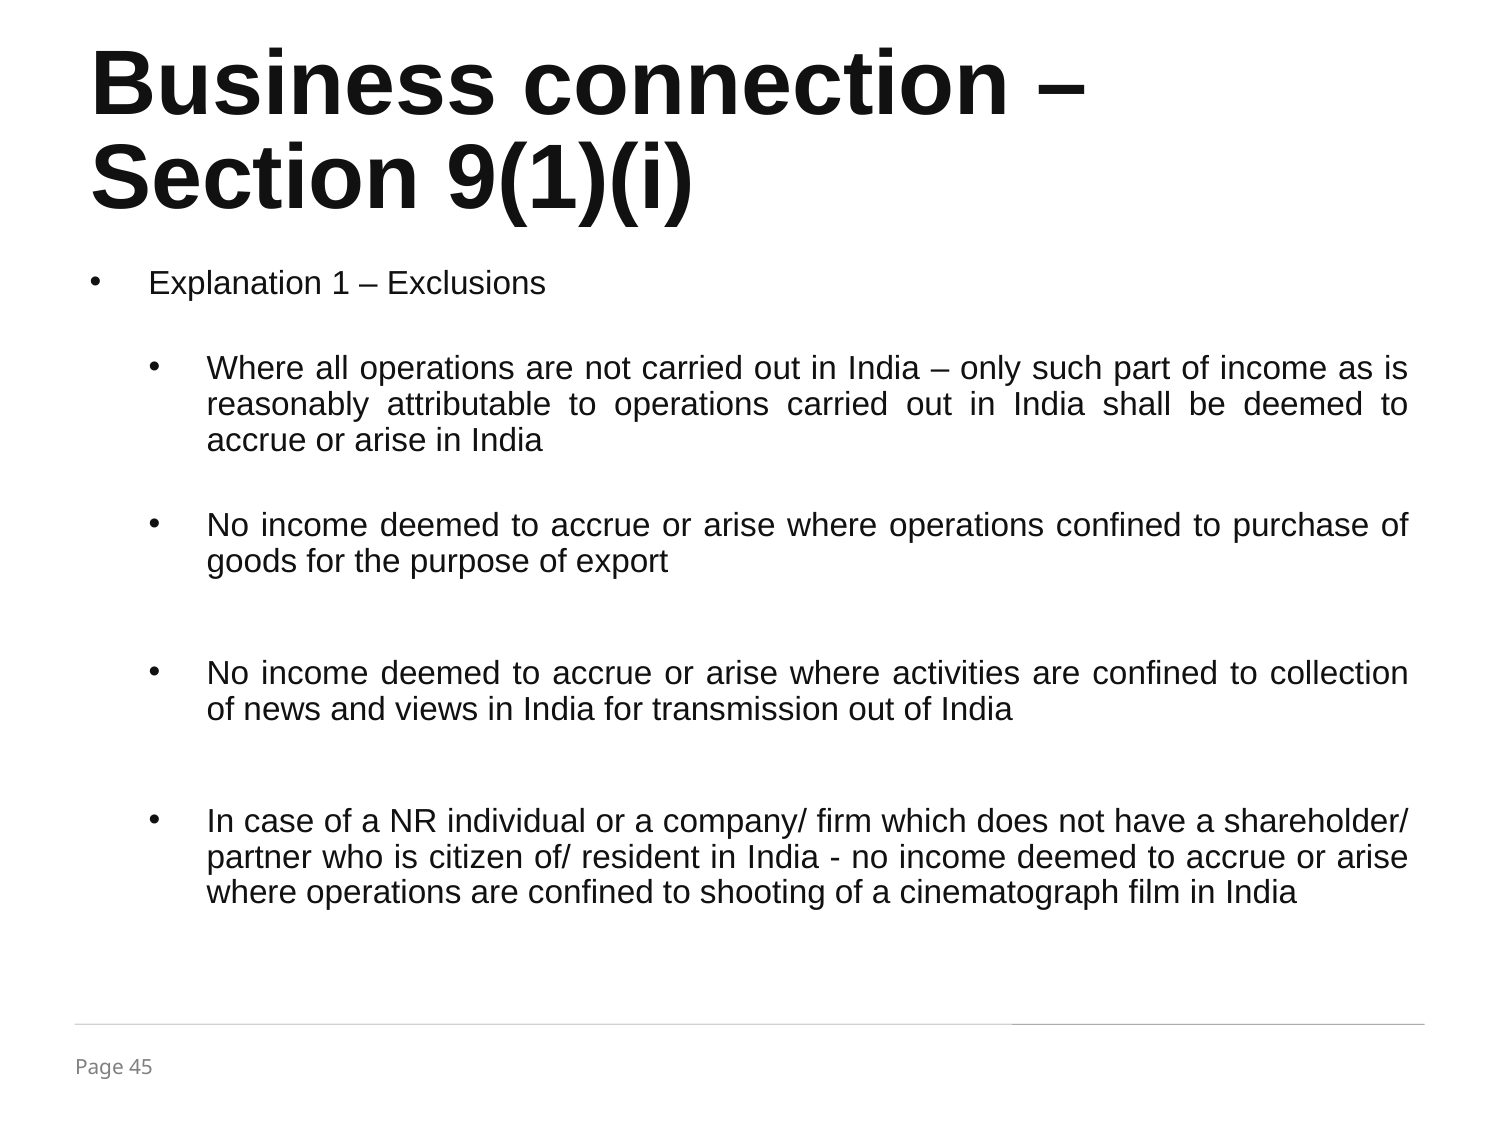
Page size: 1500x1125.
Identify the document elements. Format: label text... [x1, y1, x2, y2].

text_box [74, 174, 1426, 1000]
title Business connection – Section 9(1)(i) [75, 32, 1426, 174]
